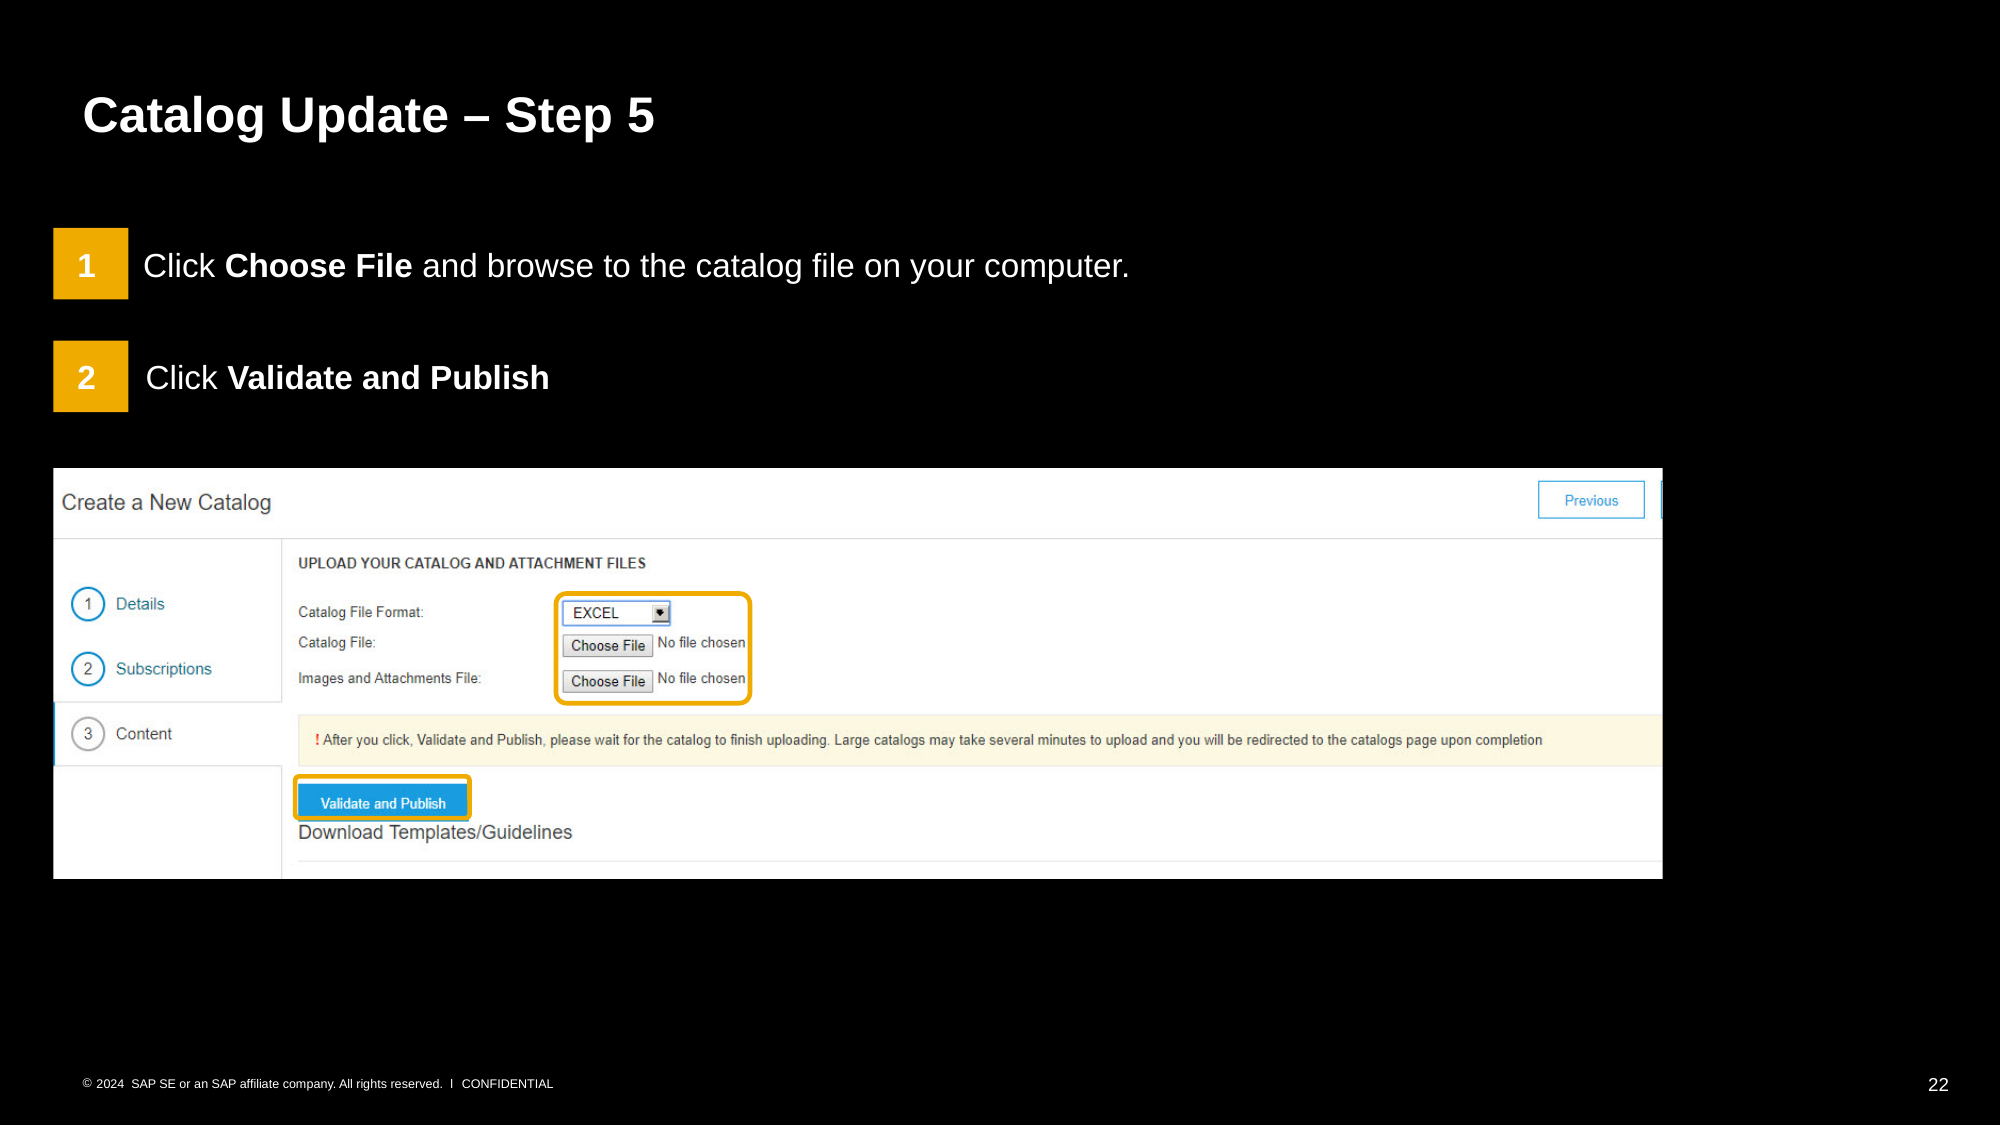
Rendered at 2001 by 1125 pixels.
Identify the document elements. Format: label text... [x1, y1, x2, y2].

text_box Click Choose File and browse to the catalog file on your computer. [128, 236, 1189, 292]
text_box 2 [53, 340, 129, 413]
title Catalog Update – Step 5 [82, 82, 1918, 144]
text_box 1 [53, 227, 129, 300]
text_box Click Validate and Publish [130, 348, 575, 404]
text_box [53, 468, 1663, 879]
